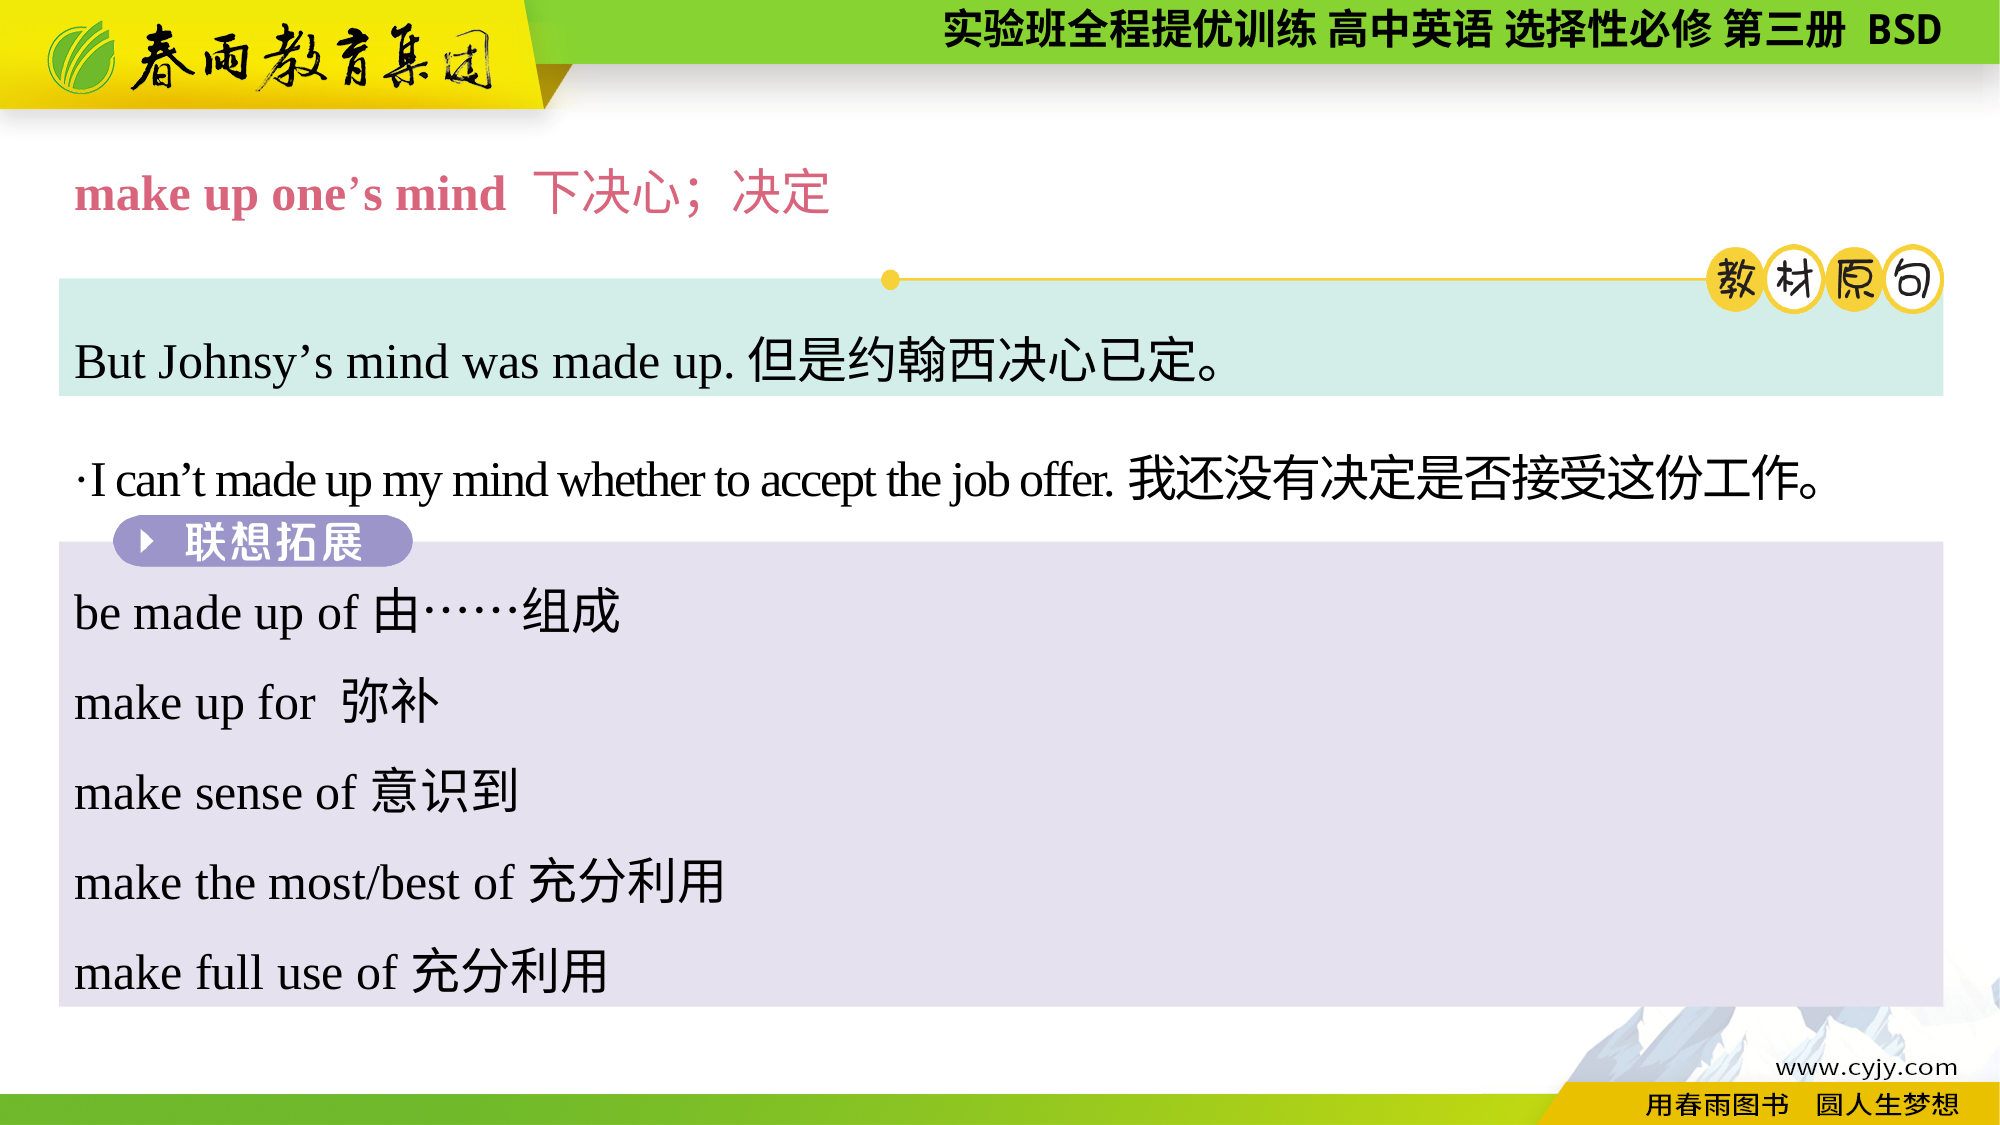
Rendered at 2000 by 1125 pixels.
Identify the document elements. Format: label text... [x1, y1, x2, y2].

text_box But Johnsy’s mind was made up.但是约翰西决心已定。 [59, 278, 1944, 396]
text_box be made up of由……组成 make up for 弥补 make sense of意识到 make the most/best of充分利用 make full use of充分利用 [59, 541, 1944, 1007]
list make up one’s mind 下决心；决定 [59, 122, 1944, 217]
picture [0, 0, 2000, 1125]
text_box ·I can’t made up my mind whether to accept the job offer.我还没有决定是否接受这份工作。 [59, 408, 1944, 514]
